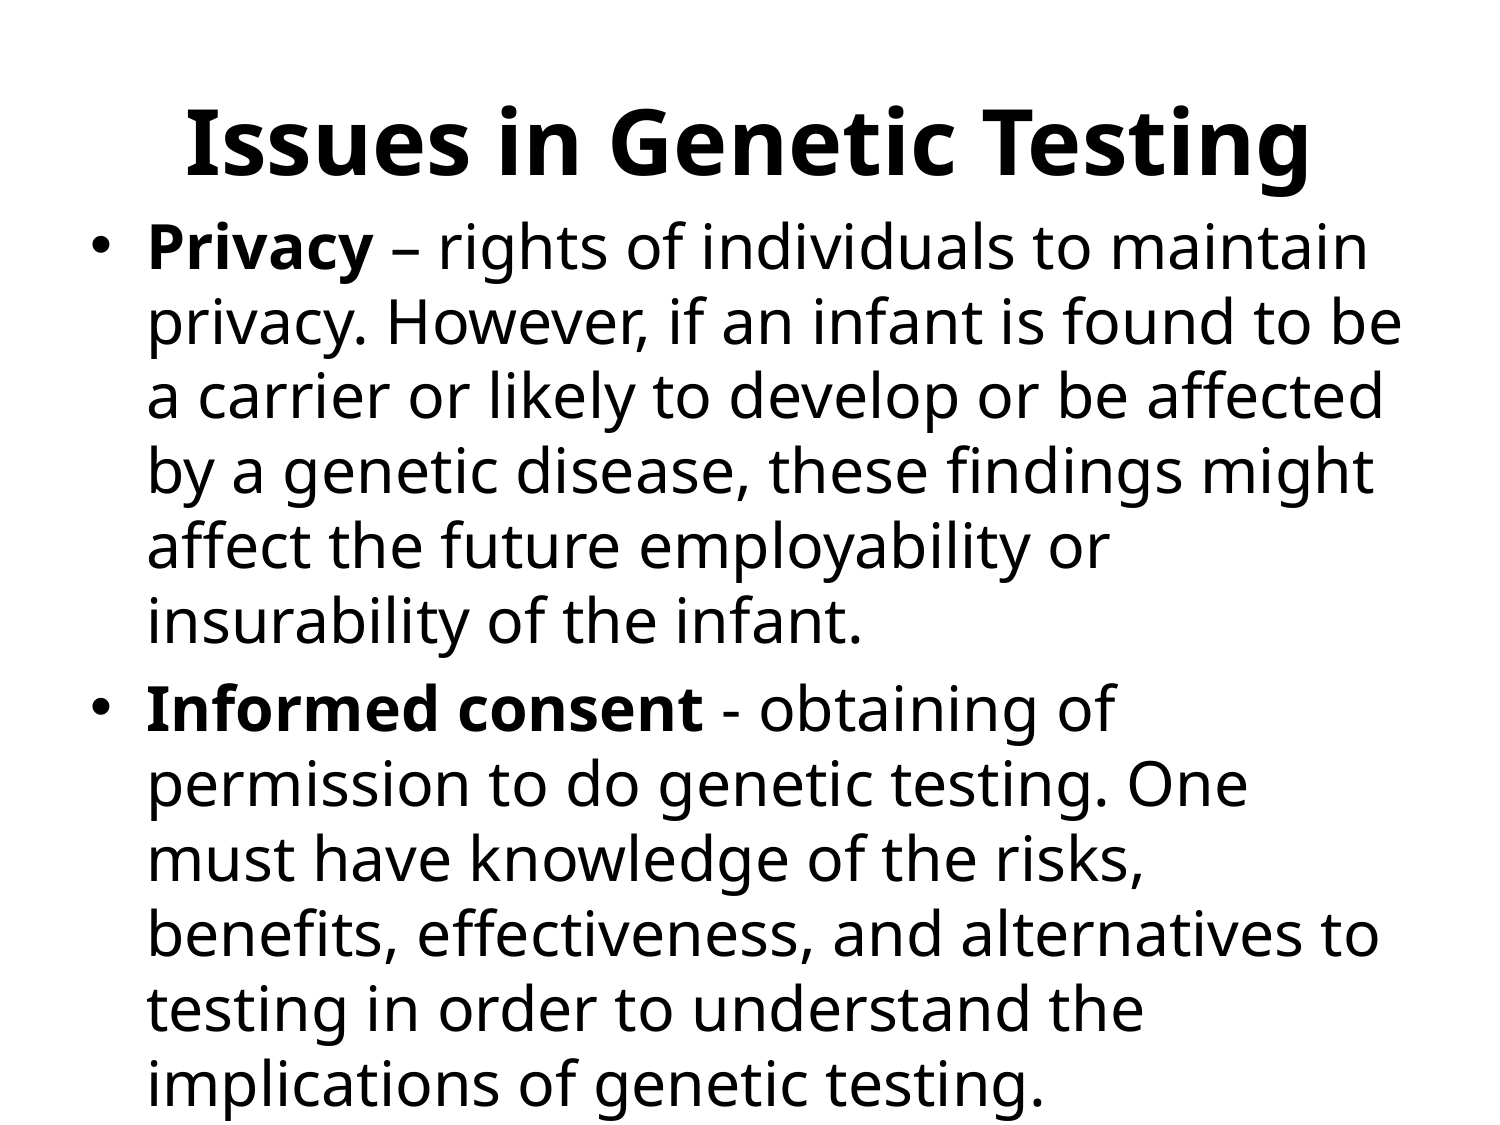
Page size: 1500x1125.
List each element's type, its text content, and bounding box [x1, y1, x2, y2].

list Privacy – rights of individuals to maintain privacy. However, if an infant is found to be a carrier or likely to develop or be affected by a genetic disease, these findings might affect the future employability or insurability of the infant. Informed consent - obtaining of permission to do genetic testing. One must have knowledge of the risks, benefits, effectiveness, and alternatives to testing in order to understand the implications of genetic testing. [75, 199, 1425, 1005]
title Issues in Genetic Testing [46, 45, 1454, 233]
